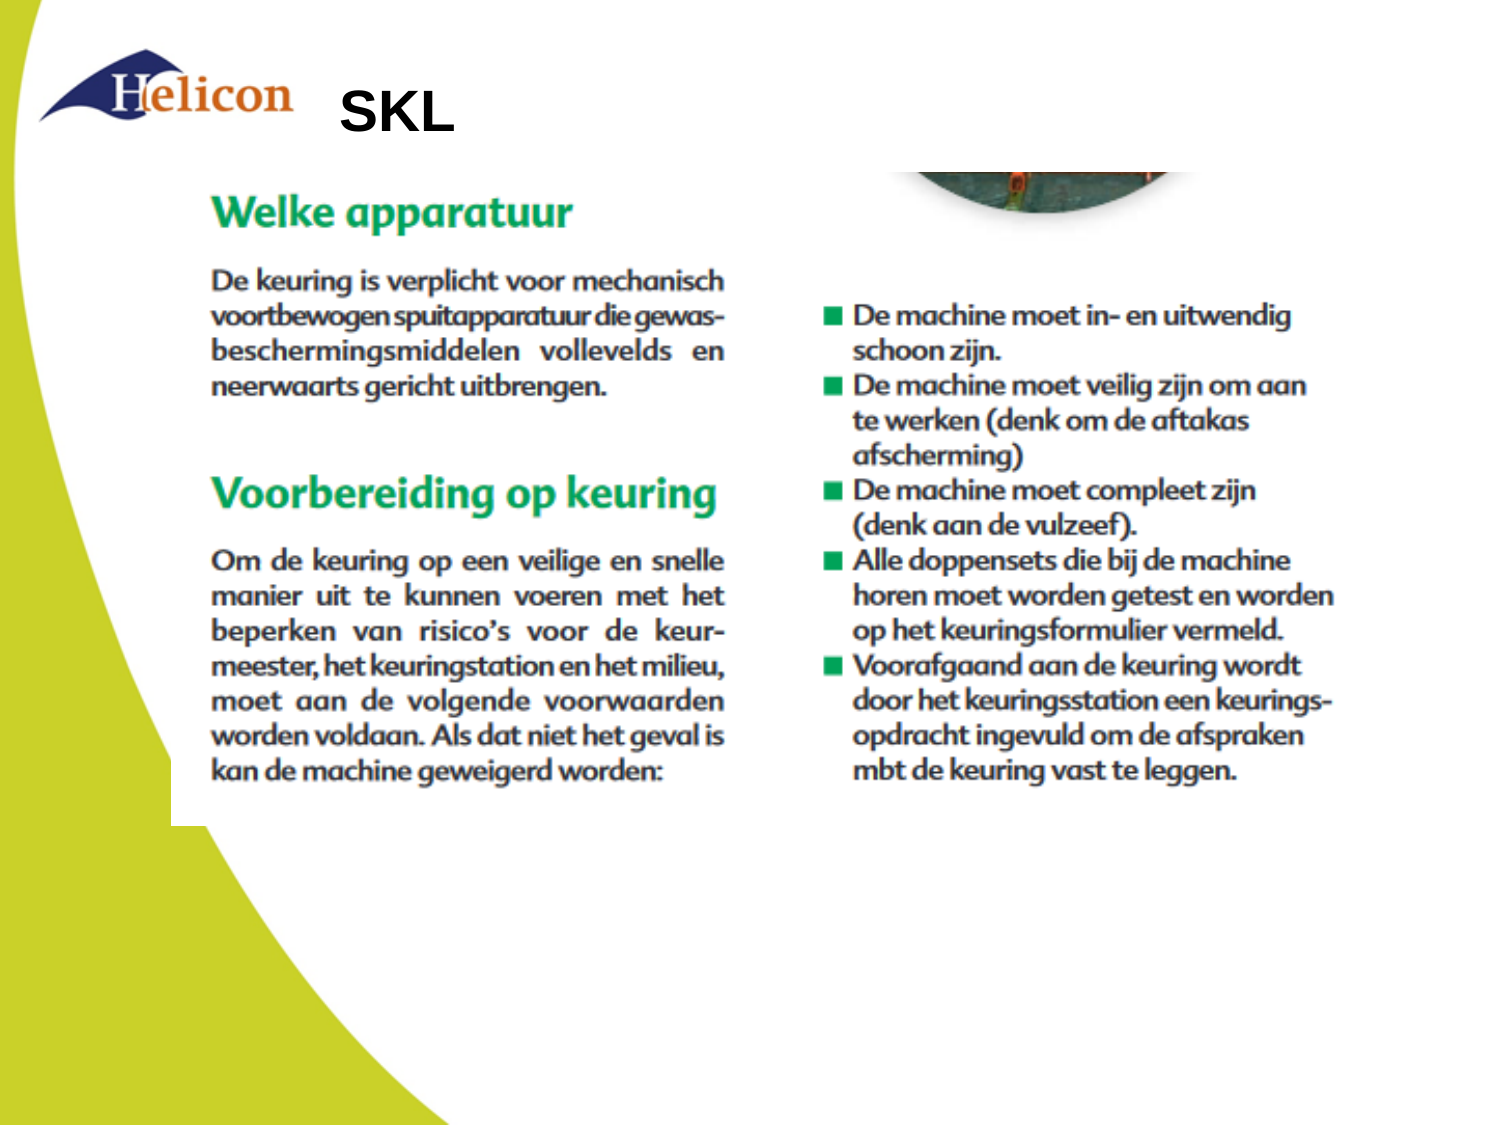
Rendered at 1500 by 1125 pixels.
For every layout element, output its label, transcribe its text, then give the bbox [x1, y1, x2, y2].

picture [0, 0, 1500, 1125]
title SKL [324, 54, 1415, 161]
